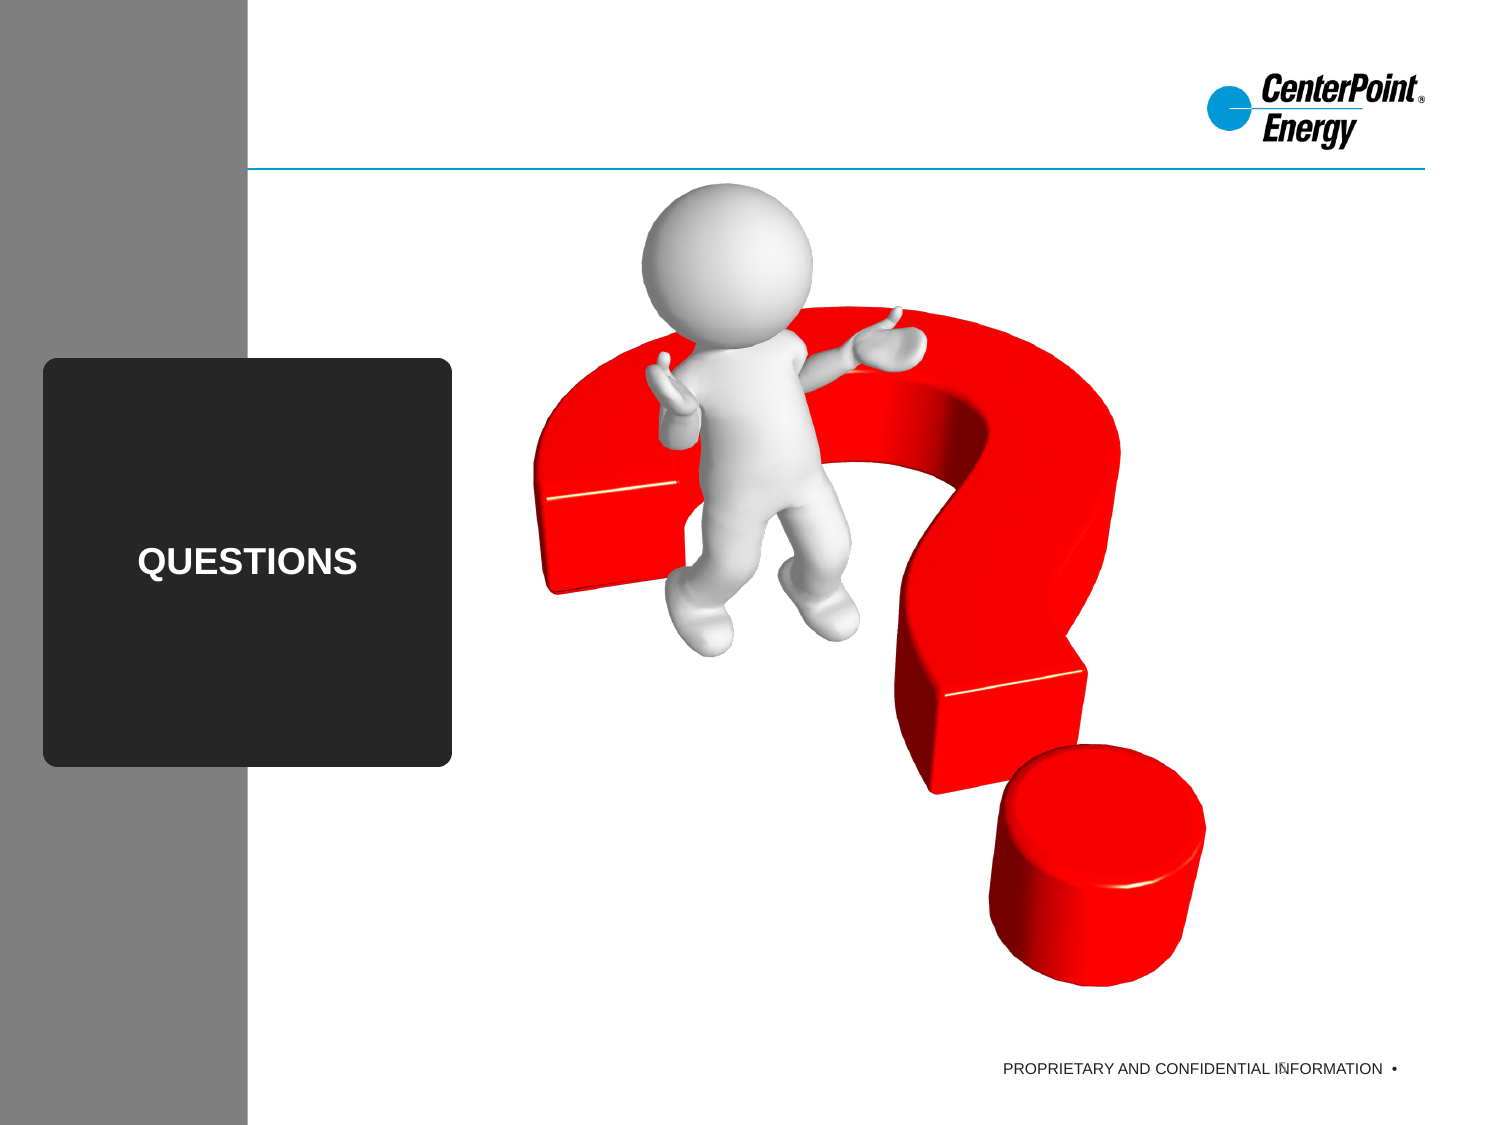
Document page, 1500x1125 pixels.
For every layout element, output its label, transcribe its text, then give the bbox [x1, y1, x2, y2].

slide_number 5 [1263, 1044, 1444, 1090]
title Questions [57, 372, 438, 753]
picture [1207, 73, 1425, 150]
picture [453, 171, 1331, 1007]
text_box [0, 0, 249, 1125]
